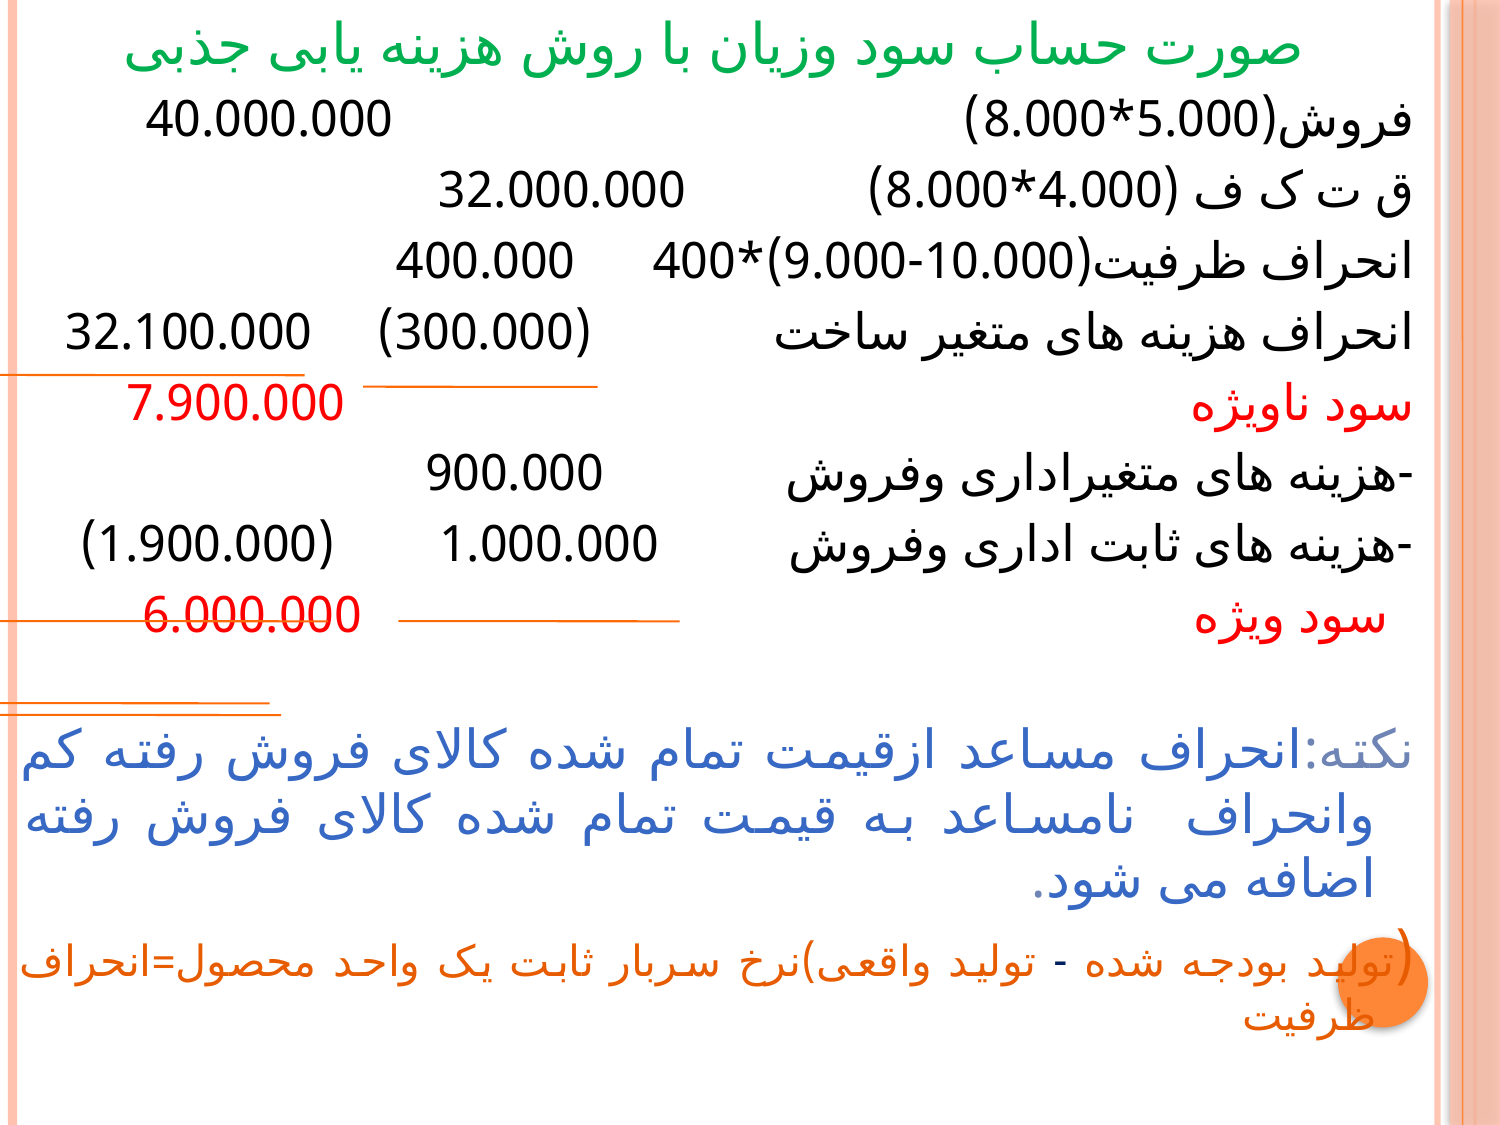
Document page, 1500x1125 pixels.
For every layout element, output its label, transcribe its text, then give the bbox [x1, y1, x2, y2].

list صورت حساب سود وزیان با روش هزینه یابی جذبی فروش(5.000*8.000) 40.000.000 ق ت ک ف (4.000*8.000) 32.000.000 انحراف ظرفیت(10.000-9.000)*400 400.000 انحراف هزینه های متغیر ساخت (300.000) 32.100.000 سود ناویژه 7.900.000 -هزینه های متغیراداری وفروش 900.000 -هزینه های ثابت اداری وفروش 1.000.000 (1.900.000) سود ویژه 6.000.000 نکته:انحراف مساعد ازقیمت تمام شده کالای فروش رفته کم وانحراف نامساعد به قیمت تمام شده کالای فروش رفته اضافه می شود. (تولید بودجه شده - تولید واقعی)نرخ سربار ثابت یک واحد محصول=انحراف ظرفیت [0, 0, 1430, 1062]
